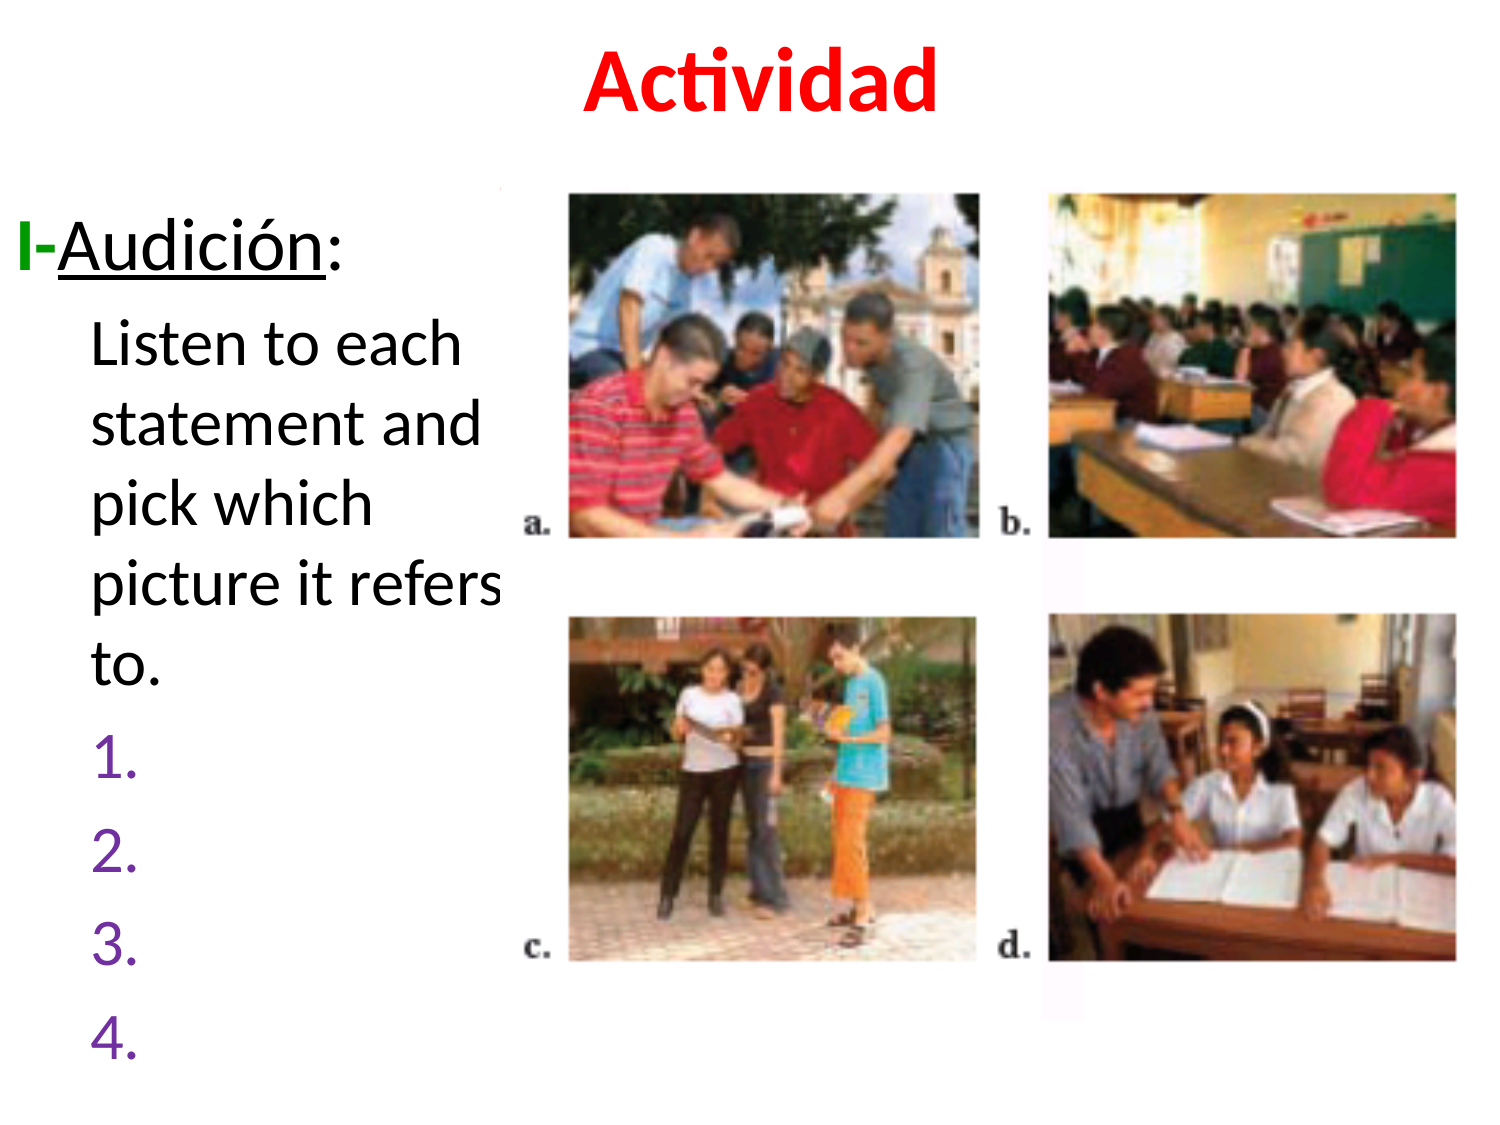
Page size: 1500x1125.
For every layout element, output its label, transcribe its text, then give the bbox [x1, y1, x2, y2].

list I-Audición: Listen to each statement and pick which picture it refers to. [0, 187, 545, 1125]
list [499, 187, 1485, 1038]
text_box Actividad [49, 0, 1475, 150]
